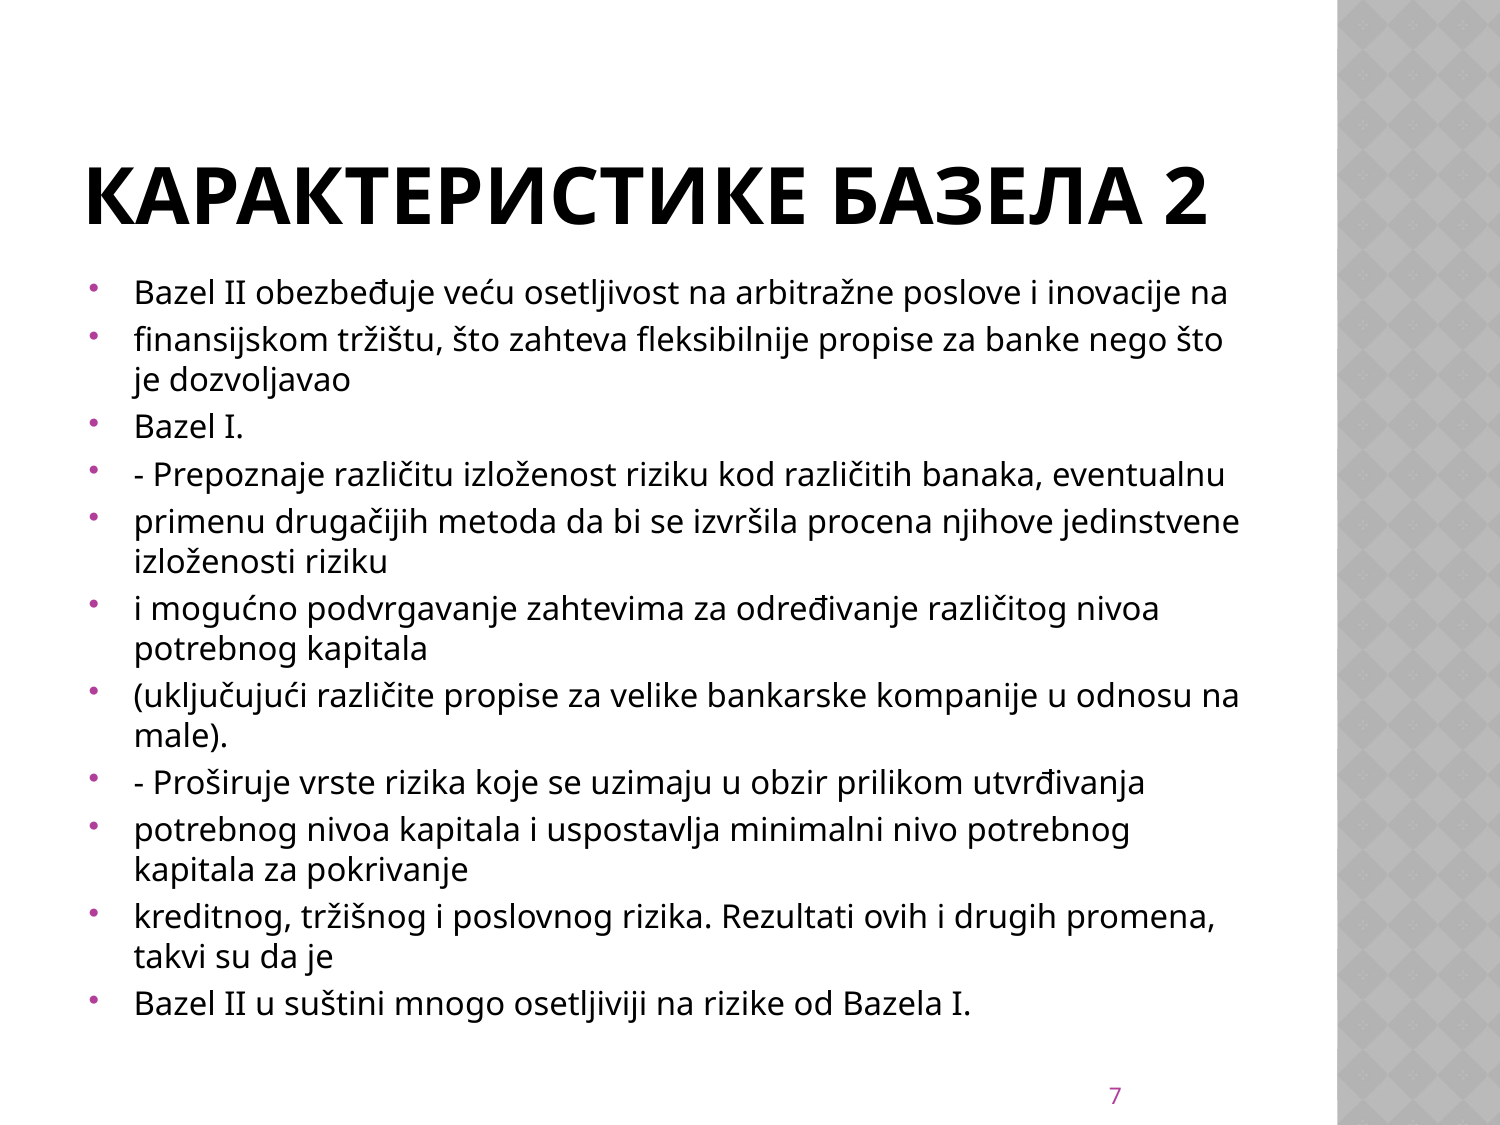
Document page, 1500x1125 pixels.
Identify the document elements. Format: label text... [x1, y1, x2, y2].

title Карактеристике базела 2 [75, 52, 1263, 240]
list Bazel II obezbeđuje veću osetljivost na arbitražne poslove i inovacije na finansijskom tržištu, što zahteva fleksibilnije propise za banke nego što je dozvoljavao Bazel I. - Prepoznaje različitu izloženost riziku kod različitih banaka, eventualnu primenu drugačijih metoda da bi se izvršila procena njihove jedinstvene izloženosti riziku i mogućno podvrgavanje zahtevima za određivanje različitog nivoa potrebnog kapitala (uključujući različite propise za velike bankarske kompanije u odnosu na male). - Proširuje vrste rizika koje se uzimaju u obzir prilikom utvrđivanja potrebnog nivoa kapitala i uspostavlja minimalni nivo potrebnog kapitala za pokrivanje kreditnog, tržišnog i poslovnog rizika. Rezultati ovih i drugih promena, takvi su da je Bazel II u suštini mnogo osetljiviji na rizike od Bazela I. [75, 264, 1263, 1059]
slide_number 7 [1025, 1075, 1122, 1113]
